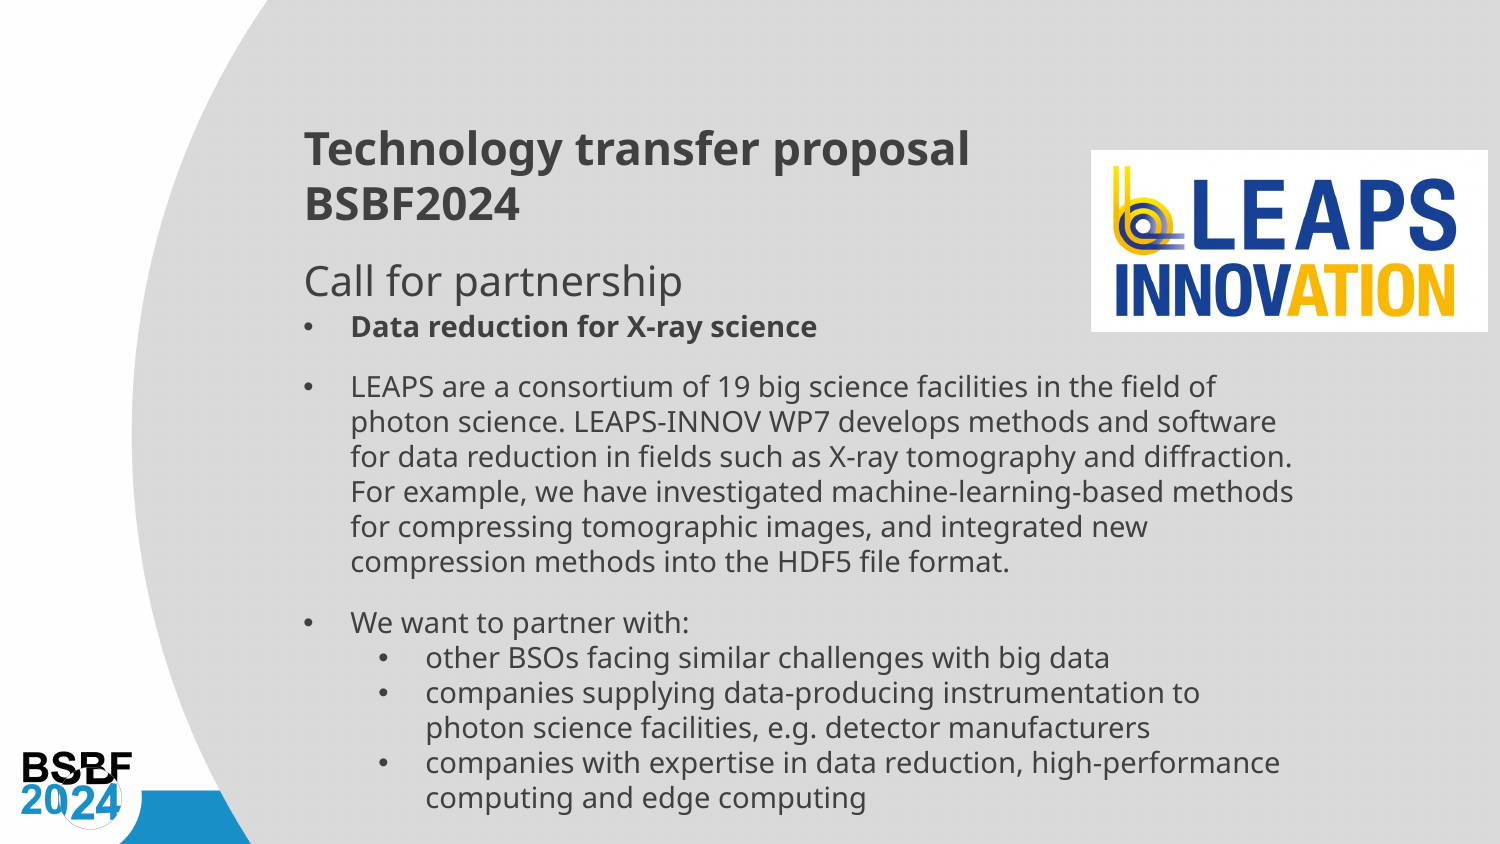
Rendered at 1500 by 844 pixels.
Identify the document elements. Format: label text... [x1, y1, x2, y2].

text_box Technology transfer proposal BSBF2024 Call for partnership [288, 112, 1131, 313]
text_box Data reduction for X-ray science LEAPS are a consortium of 19 big science facilities in the field of photon science. LEAPS-INNOV WP7 develops methods and software for data reduction in fields such as X-ray tomography and diffraction. For example, we have investigated machine-learning-based methods for compressing tomographic images, and integrated new compression methods into the HDF5 file format. We want to partner with: other BSOs facing similar challenges with big data companies supplying data-producing instrumentation to photon science facilities, e.g. detector manufacturers companies with expertise in data reduction, high-performance computing and edge computing [288, 313, 1315, 822]
picture [0, 0, 1500, 844]
